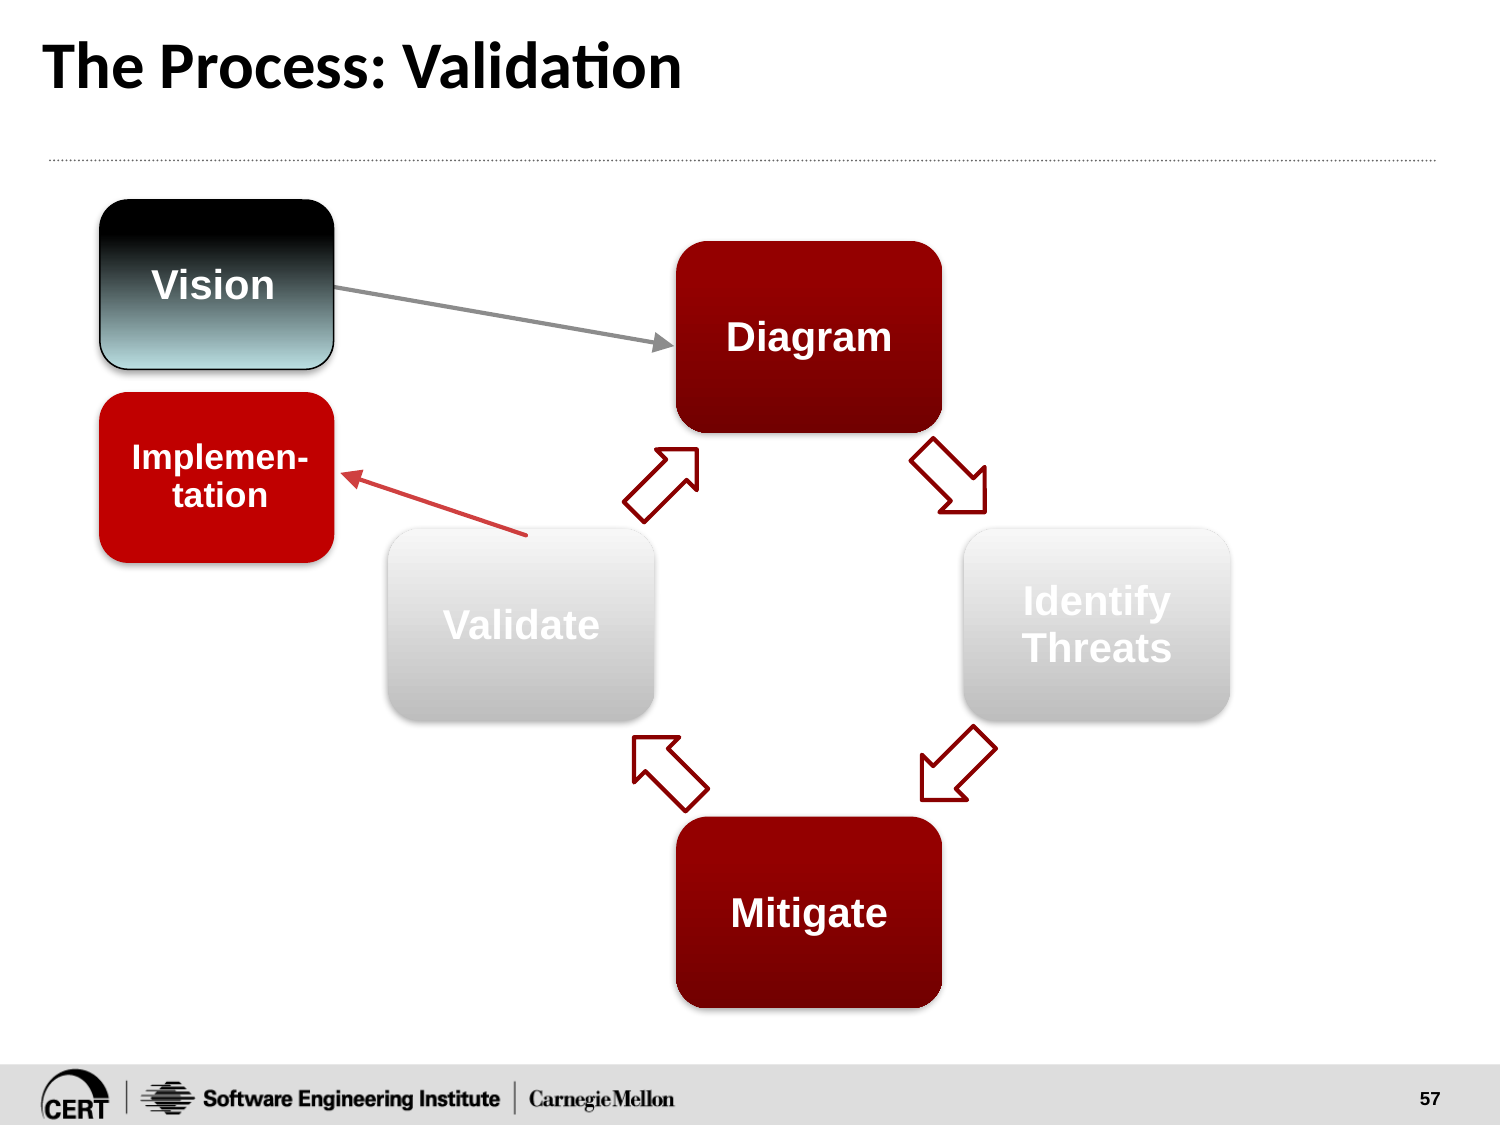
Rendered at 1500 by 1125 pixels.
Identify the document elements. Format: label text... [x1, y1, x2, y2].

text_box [276, 240, 1343, 1009]
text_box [340, 472, 527, 536]
title The Process: Validation [42, 37, 1434, 155]
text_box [99, 392, 334, 563]
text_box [338, 286, 675, 347]
picture [24, 1065, 688, 1125]
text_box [99, 199, 334, 370]
